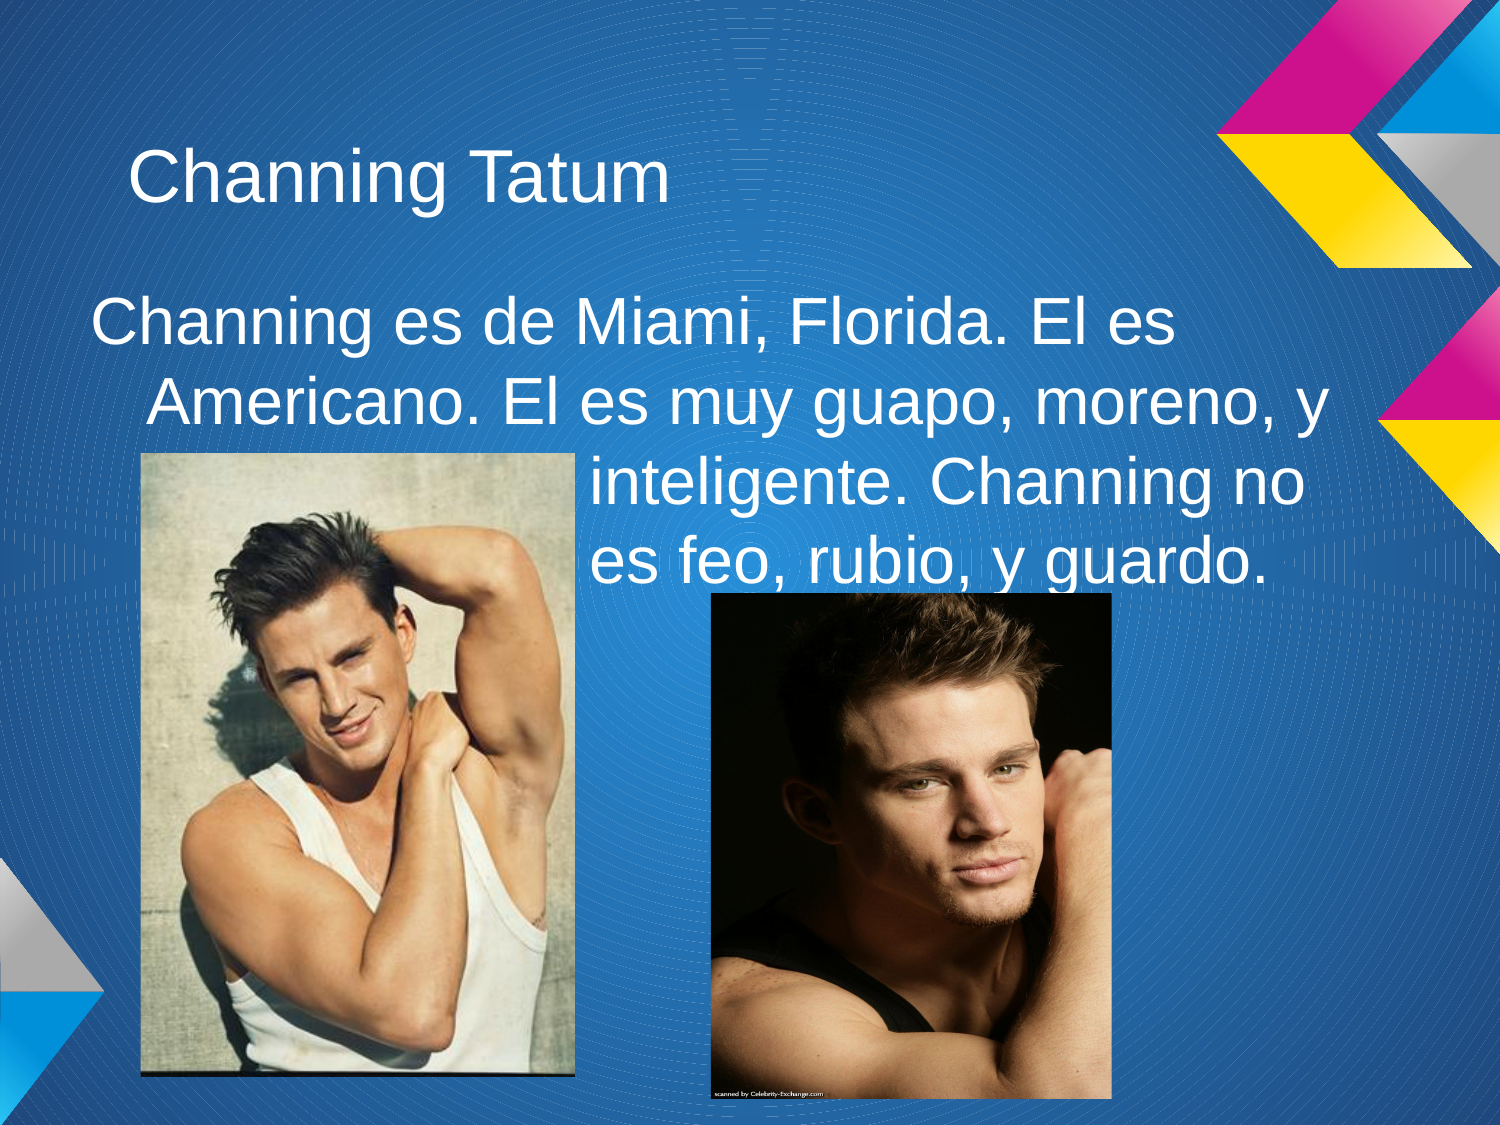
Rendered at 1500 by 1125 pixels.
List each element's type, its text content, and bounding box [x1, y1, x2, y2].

list Channing es de Miami, Florida. El es Americano. El es muy guapo, moreno, y inteligente. Channing no es feo, rubio, y guardo. [75, 262, 1425, 931]
text_box [140, 453, 575, 1077]
text_box [710, 593, 1112, 1099]
title Channing Tatum [75, 14, 1204, 233]
